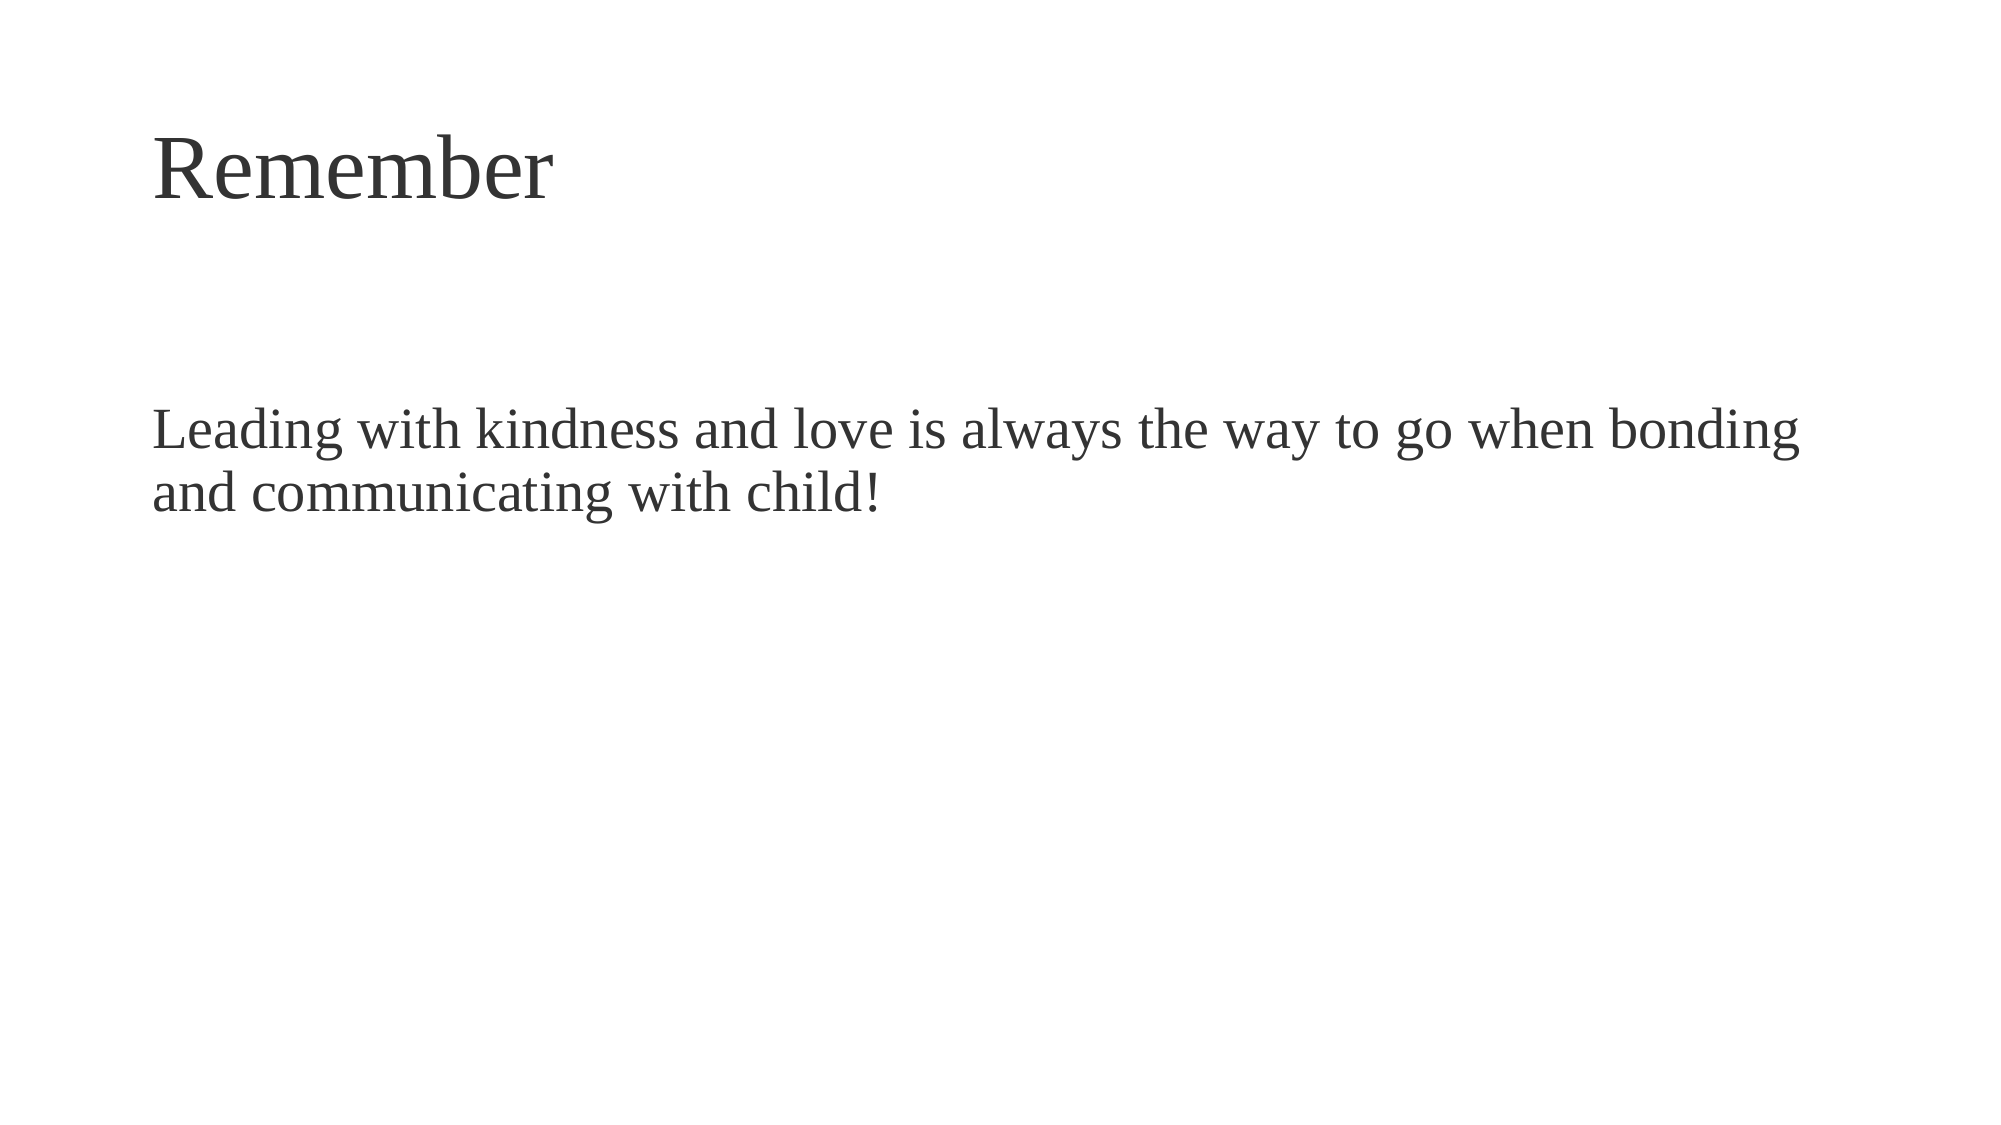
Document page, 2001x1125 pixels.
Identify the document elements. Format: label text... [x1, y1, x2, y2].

title Remember [137, 59, 1863, 278]
list Leading with kindness and love is always the way to go when bonding and communicating with child! [137, 299, 1863, 1014]
